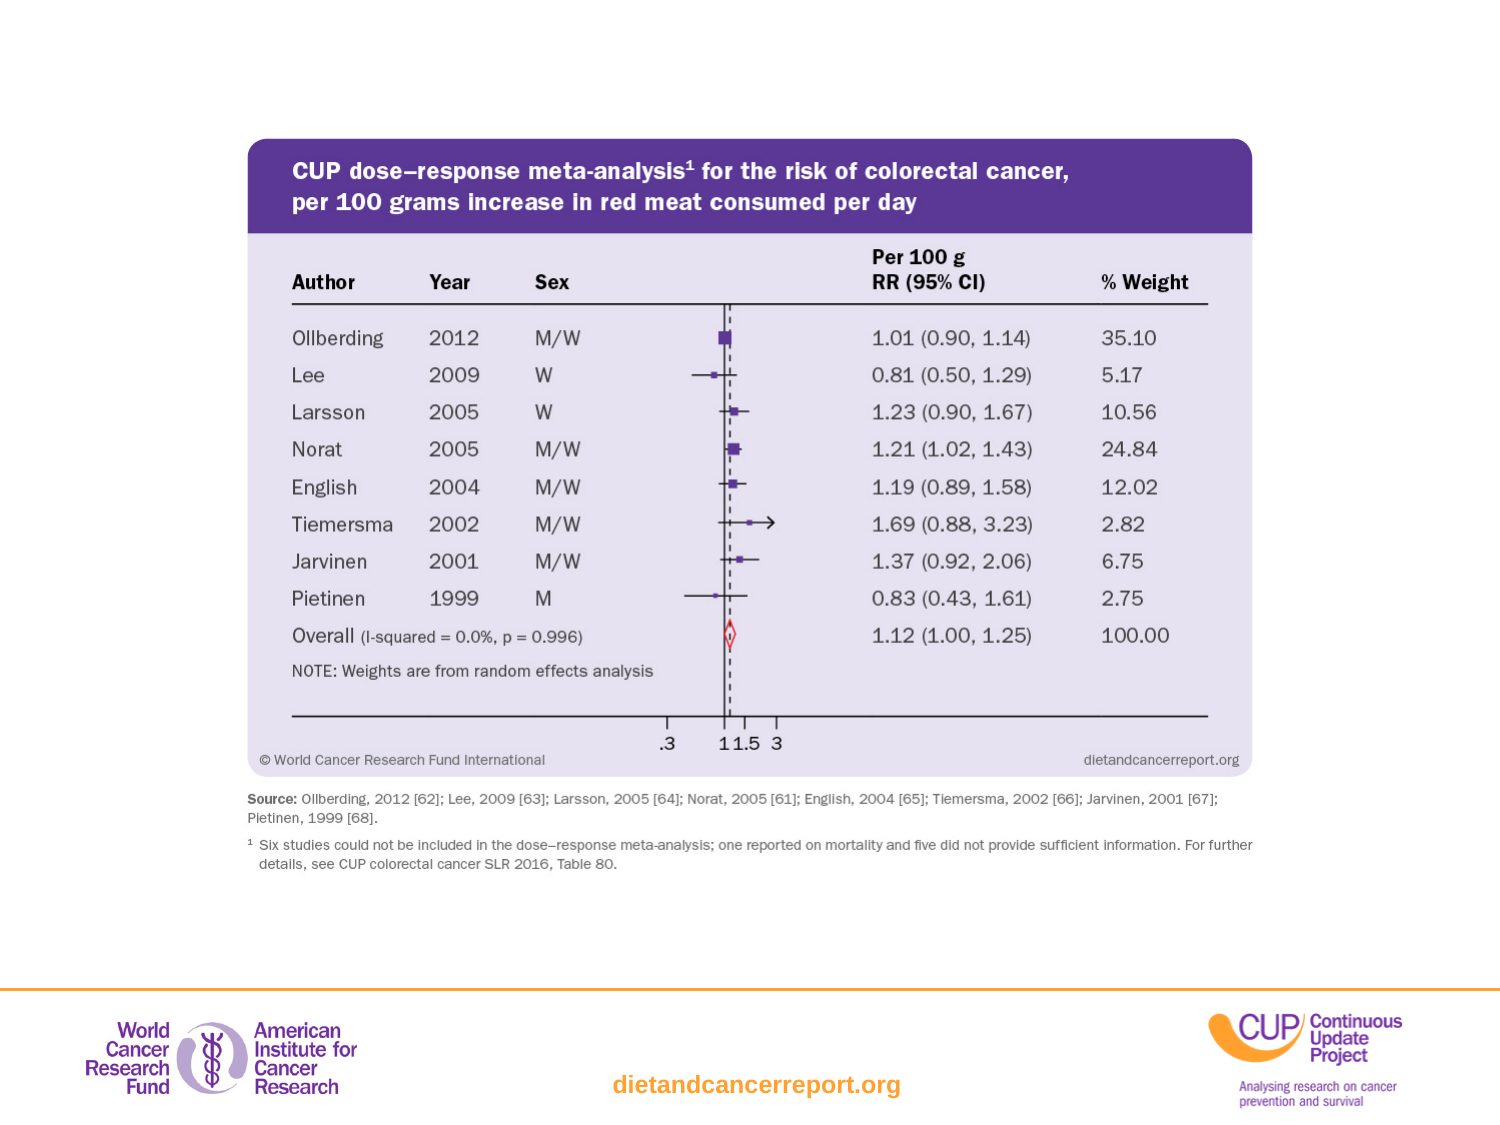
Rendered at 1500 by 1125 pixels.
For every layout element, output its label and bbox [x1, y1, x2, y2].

picture [218, 109, 1282, 900]
picture [1207, 1013, 1403, 1109]
picture [86, 1022, 357, 1094]
